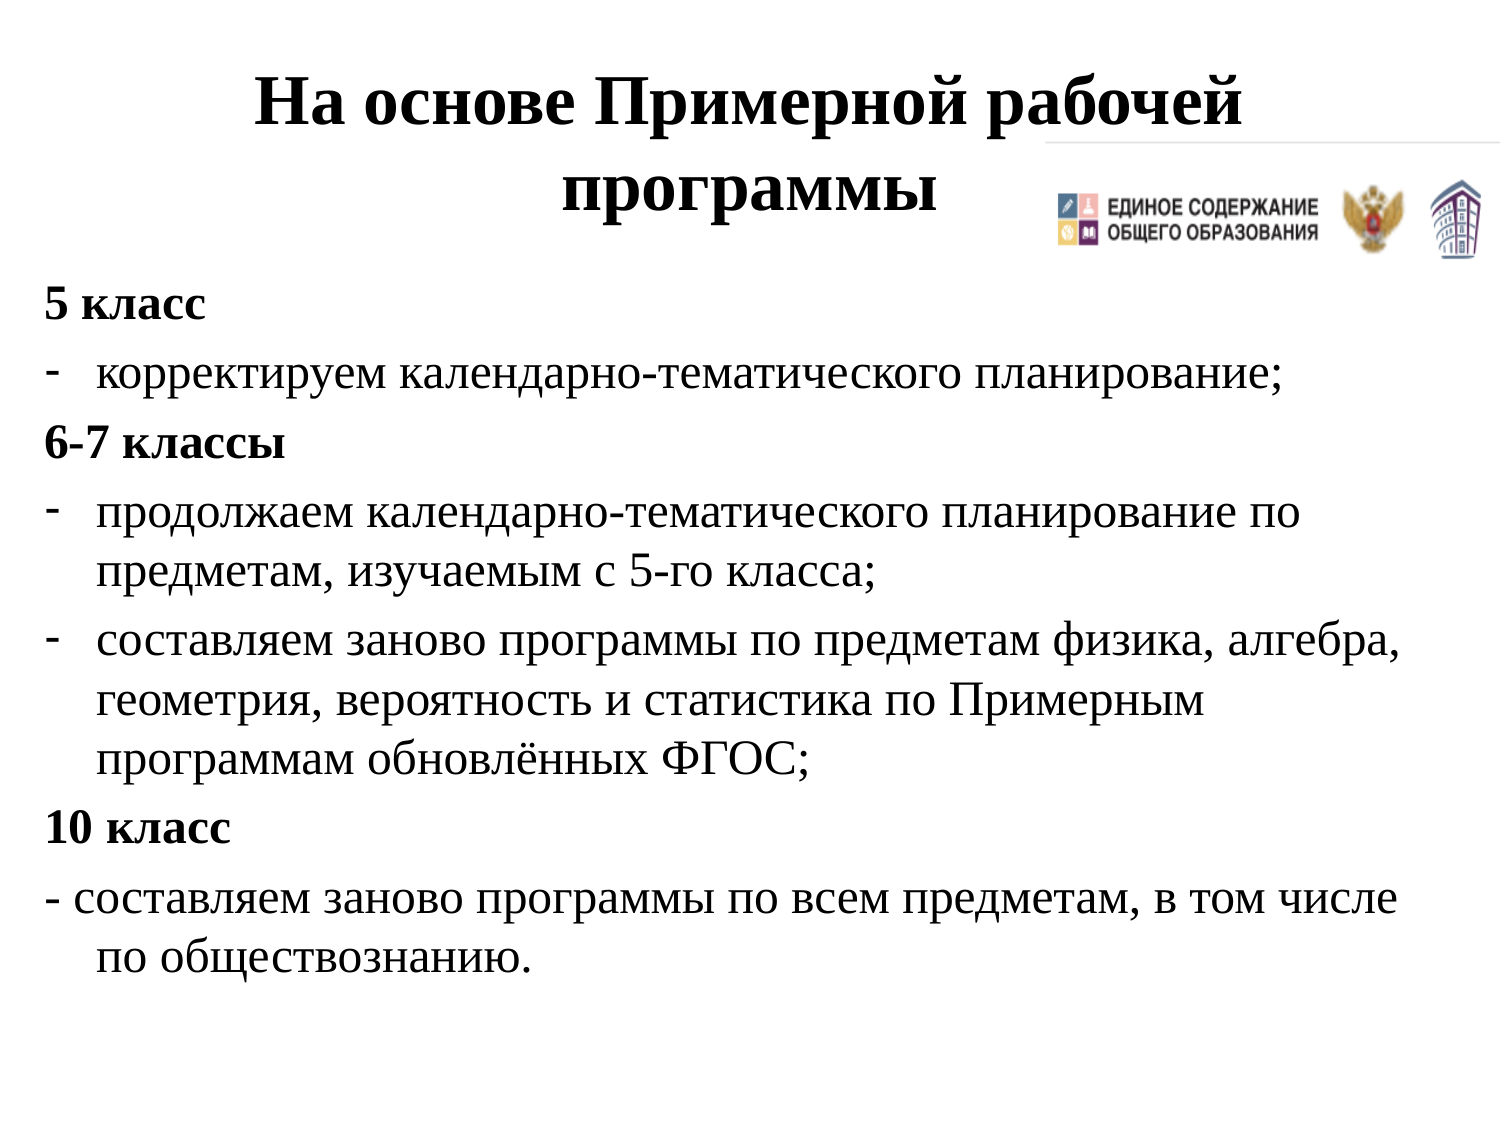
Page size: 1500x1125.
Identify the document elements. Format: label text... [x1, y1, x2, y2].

list 5 класс корректируем календарно-тематического планирование; 6-7 классы продолжаем календарно-тематического планирование по предметам, изучаемым с 5-го класса; составляем заново программы по предметам физика, алгебра, геометрия, вероятность и статистика по Примерным программам обновлённых ФГОС; 10 класс - составляем заново программы по всем предметам, в том числе по обществознанию. [29, 262, 1425, 1005]
picture [1045, 136, 1500, 291]
title На основе Примерной рабочей программы [75, 45, 1425, 233]
